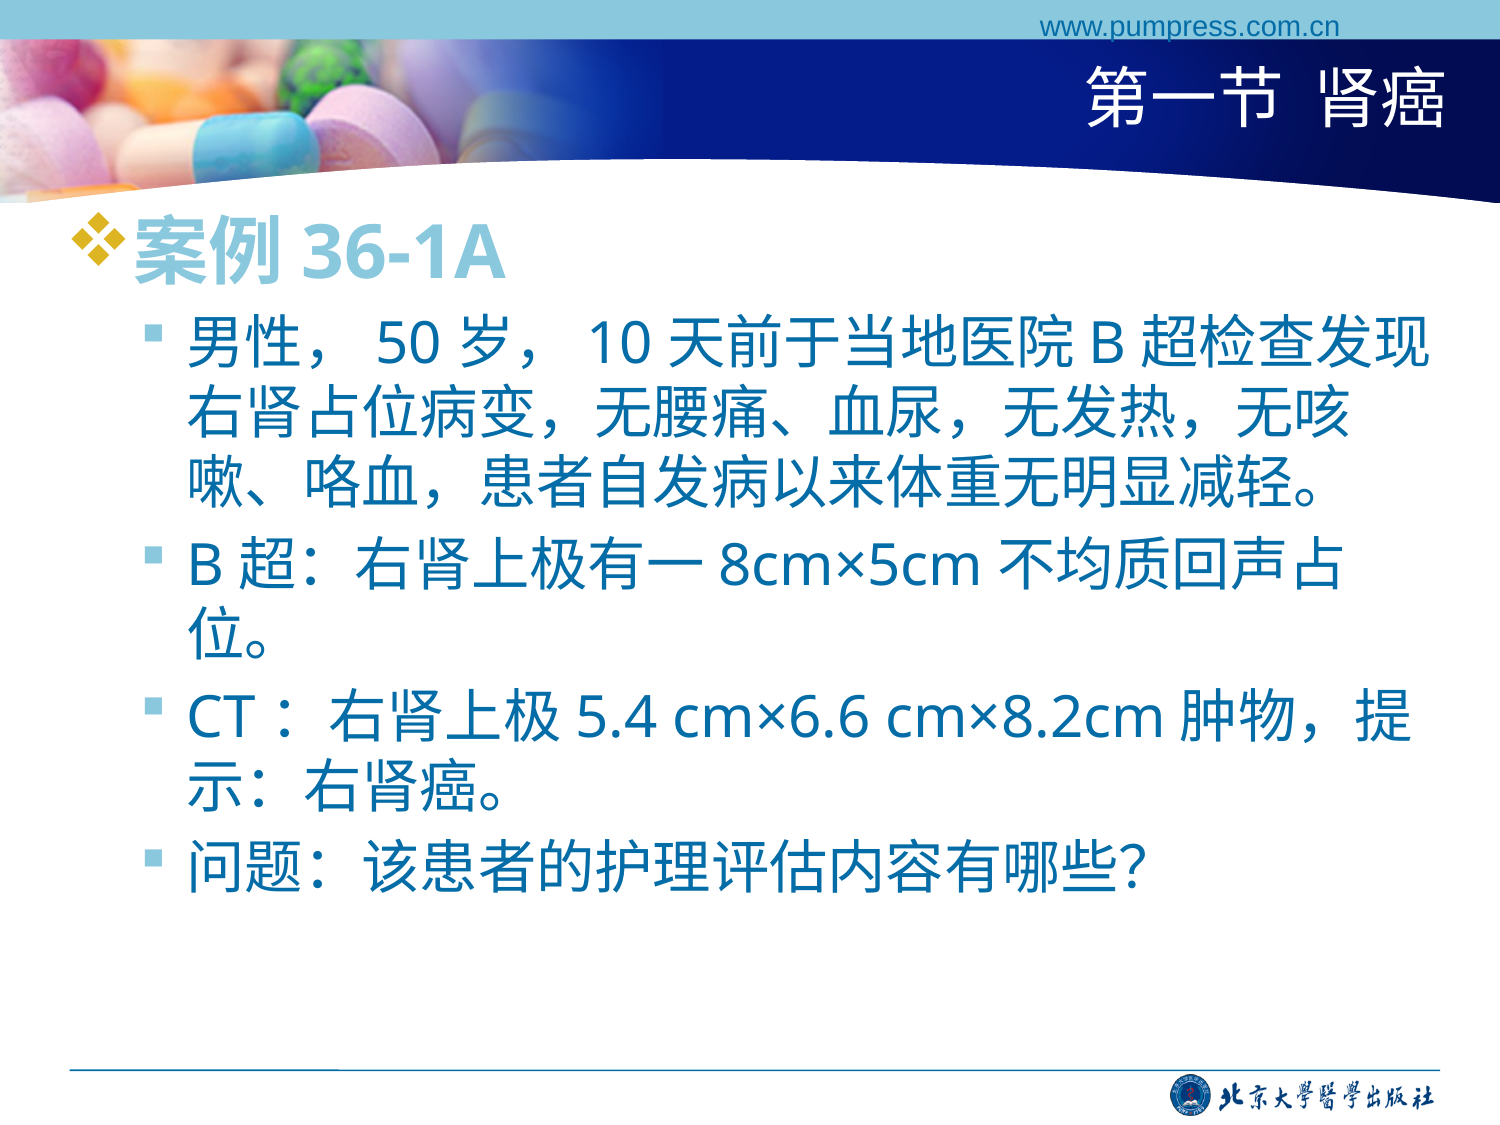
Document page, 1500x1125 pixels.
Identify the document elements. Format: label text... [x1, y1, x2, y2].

list 案例36-1A 男性，50岁，10天前于当地医院B超检查发现右肾占位病变，无腰痛、血尿，无发热，无咳嗽、咯血，患者自发病以来体重无明显减轻。 B超：右肾上极有一8cm×5cm不均质回声占位。 CT：右肾上极5.4 cm×6.6 cm×8.2cm肿物，提示：右肾癌。 问题：该患者的护理评估内容有哪些？ [49, 196, 1463, 997]
picture [0, 40, 1500, 203]
title 第一节 肾癌 [137, 49, 1463, 143]
picture [1170, 1074, 1436, 1118]
slide_number www.pumpress.com.cn [1025, 0, 1463, 38]
